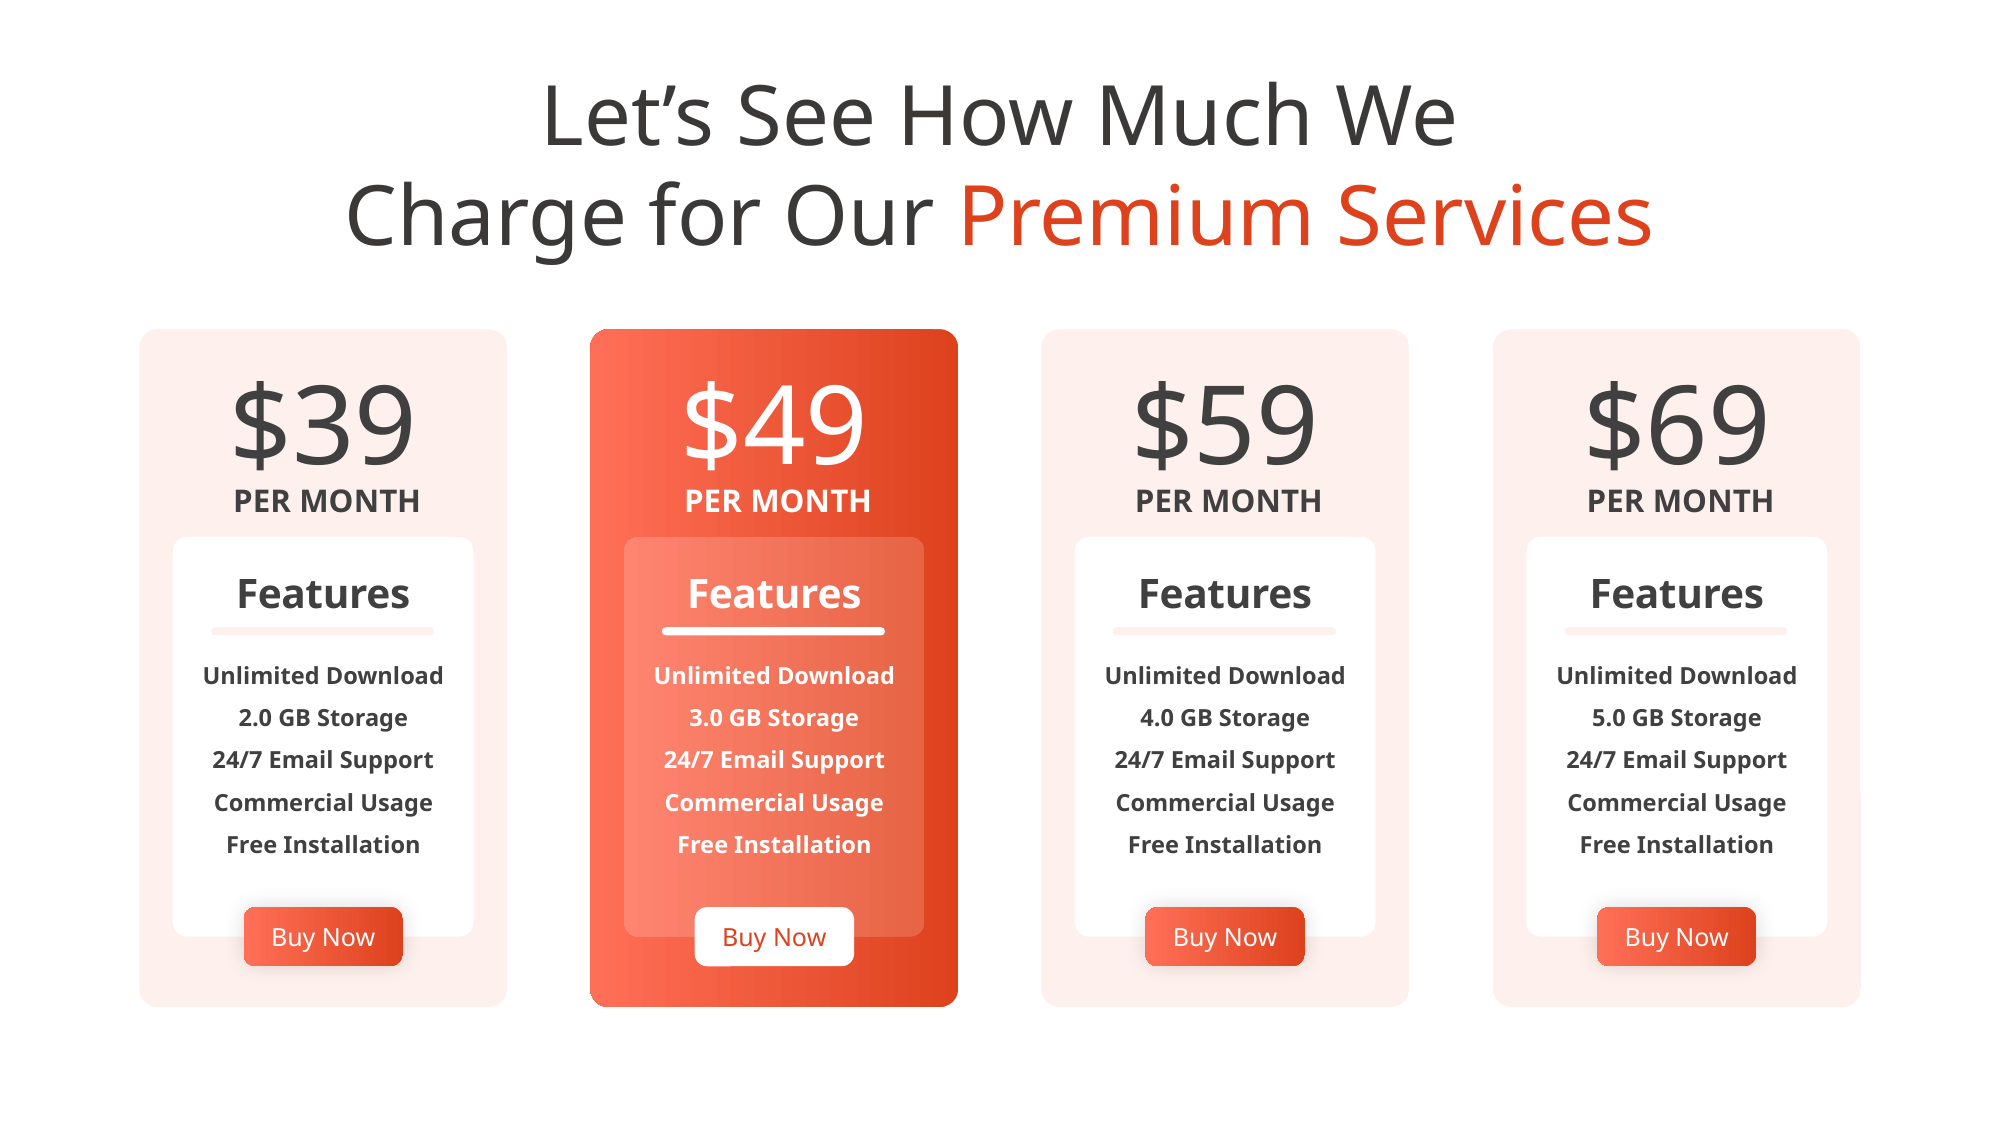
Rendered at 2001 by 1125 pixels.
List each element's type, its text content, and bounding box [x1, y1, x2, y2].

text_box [1145, 907, 1305, 967]
text_box Free Installation [1082, 822, 1368, 866]
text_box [1597, 907, 1757, 967]
text_box PER MONTH [1563, 473, 1790, 526]
text_box Commercial Usage [631, 780, 917, 822]
text_box [1112, 627, 1337, 636]
text_box $59 [1116, 347, 1334, 473]
text_box 24/7 Email Support [1082, 737, 1368, 780]
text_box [694, 907, 855, 967]
text_box [590, 329, 959, 1008]
text_box [661, 627, 886, 636]
text_box Unlimited Download [638, 653, 910, 695]
text_box 24/7 Email Support [631, 737, 918, 781]
text_box [172, 536, 474, 937]
text_box Free Installation [631, 822, 917, 866]
text_box PER MONTH [1112, 473, 1339, 526]
text_box Features [672, 560, 877, 624]
text_box 3.0 GB Storage [631, 695, 917, 737]
text_box Unlimited Download [1541, 653, 1813, 695]
text_box Unlimited Download [1089, 653, 1361, 695]
text_box Let’s See How Much We Charge for Our Premium Services [211, 55, 1789, 270]
text_box [139, 329, 508, 1008]
text_box [1526, 536, 1828, 937]
text_box [1041, 329, 1410, 1008]
text_box 5.0 GB Storage [1534, 695, 1820, 737]
text_box 4.0 GB Storage [1082, 695, 1368, 737]
text_box Commercial Usage [1534, 780, 1820, 822]
text_box $69 [1568, 347, 1786, 473]
text_box Features [1123, 560, 1328, 624]
text_box 2.0 GB Storage [180, 695, 466, 737]
text_box Features [221, 560, 426, 624]
text_box $39 [214, 347, 432, 473]
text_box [243, 907, 404, 967]
text_box [1564, 627, 1788, 636]
text_box Unlimited Download [187, 653, 459, 695]
text_box [210, 627, 435, 636]
text_box Commercial Usage [1082, 780, 1368, 822]
text_box PER MONTH [661, 473, 888, 526]
text_box Free Installation [180, 822, 466, 866]
text_box PER MONTH [210, 473, 437, 526]
text_box Commercial Usage [180, 780, 466, 822]
text_box [1074, 536, 1376, 937]
text_box Features [1574, 560, 1779, 624]
text_box [1492, 329, 1861, 1008]
text_box [623, 536, 925, 937]
text_box $49 [665, 347, 883, 473]
text_box Free Installation [1534, 822, 1820, 866]
text_box 24/7 Email Support [1534, 737, 1820, 780]
text_box 24/7 Email Support [180, 737, 466, 780]
